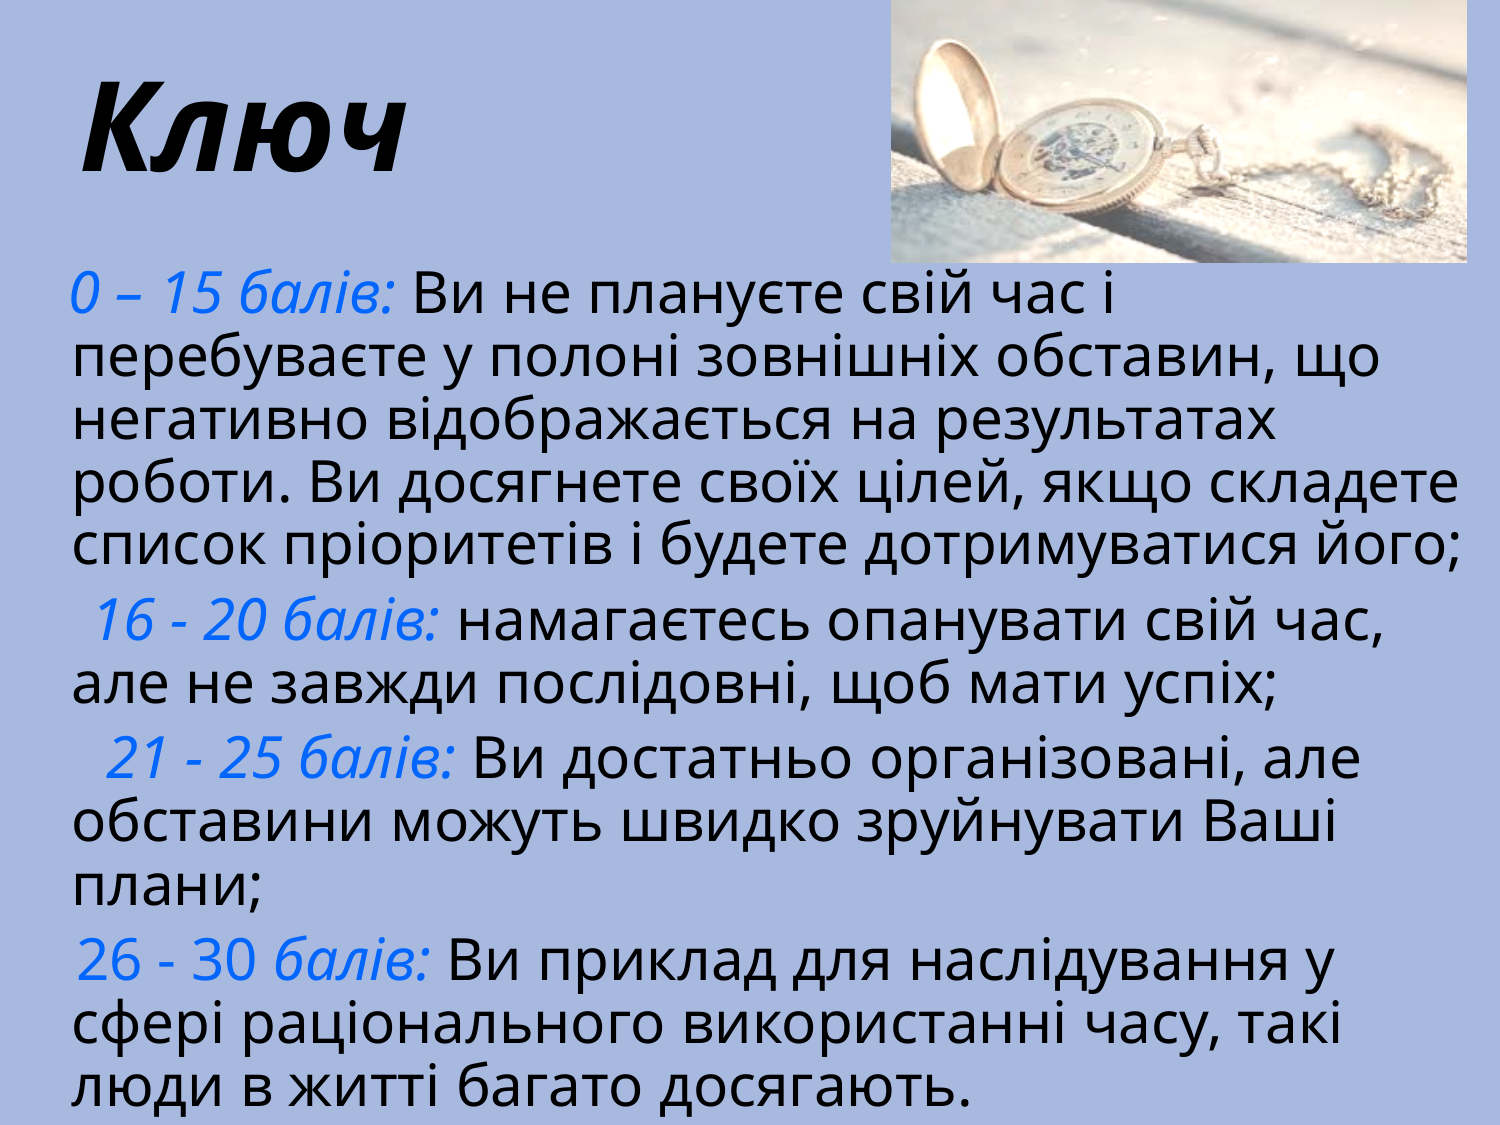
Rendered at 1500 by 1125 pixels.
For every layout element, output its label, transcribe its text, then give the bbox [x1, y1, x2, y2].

list 0 – 15 балів: Ви не плануєте свій час і перебуваєте у полоні зовнішніх обставин, що негативно відображається на результатах роботи. Ви досягнете своїх цілей, якщо складете список пріоритетів і будете дотримуватися його; 16 - 20 балів: намагаєтесь опанувати свій час, але не завжди послідовні, щоб мати успіх; 21 - 25 балів: Ви достатньо організовані, але обставини можуть швидко зруйнувати Ваші плани; 26 - 30 балів: Ви приклад для наслідування у сфері раціонального використанні часу, такі люди в житті багато досягають. [0, 255, 1500, 1125]
title Ключ [64, 0, 889, 204]
picture [891, 0, 1468, 263]
